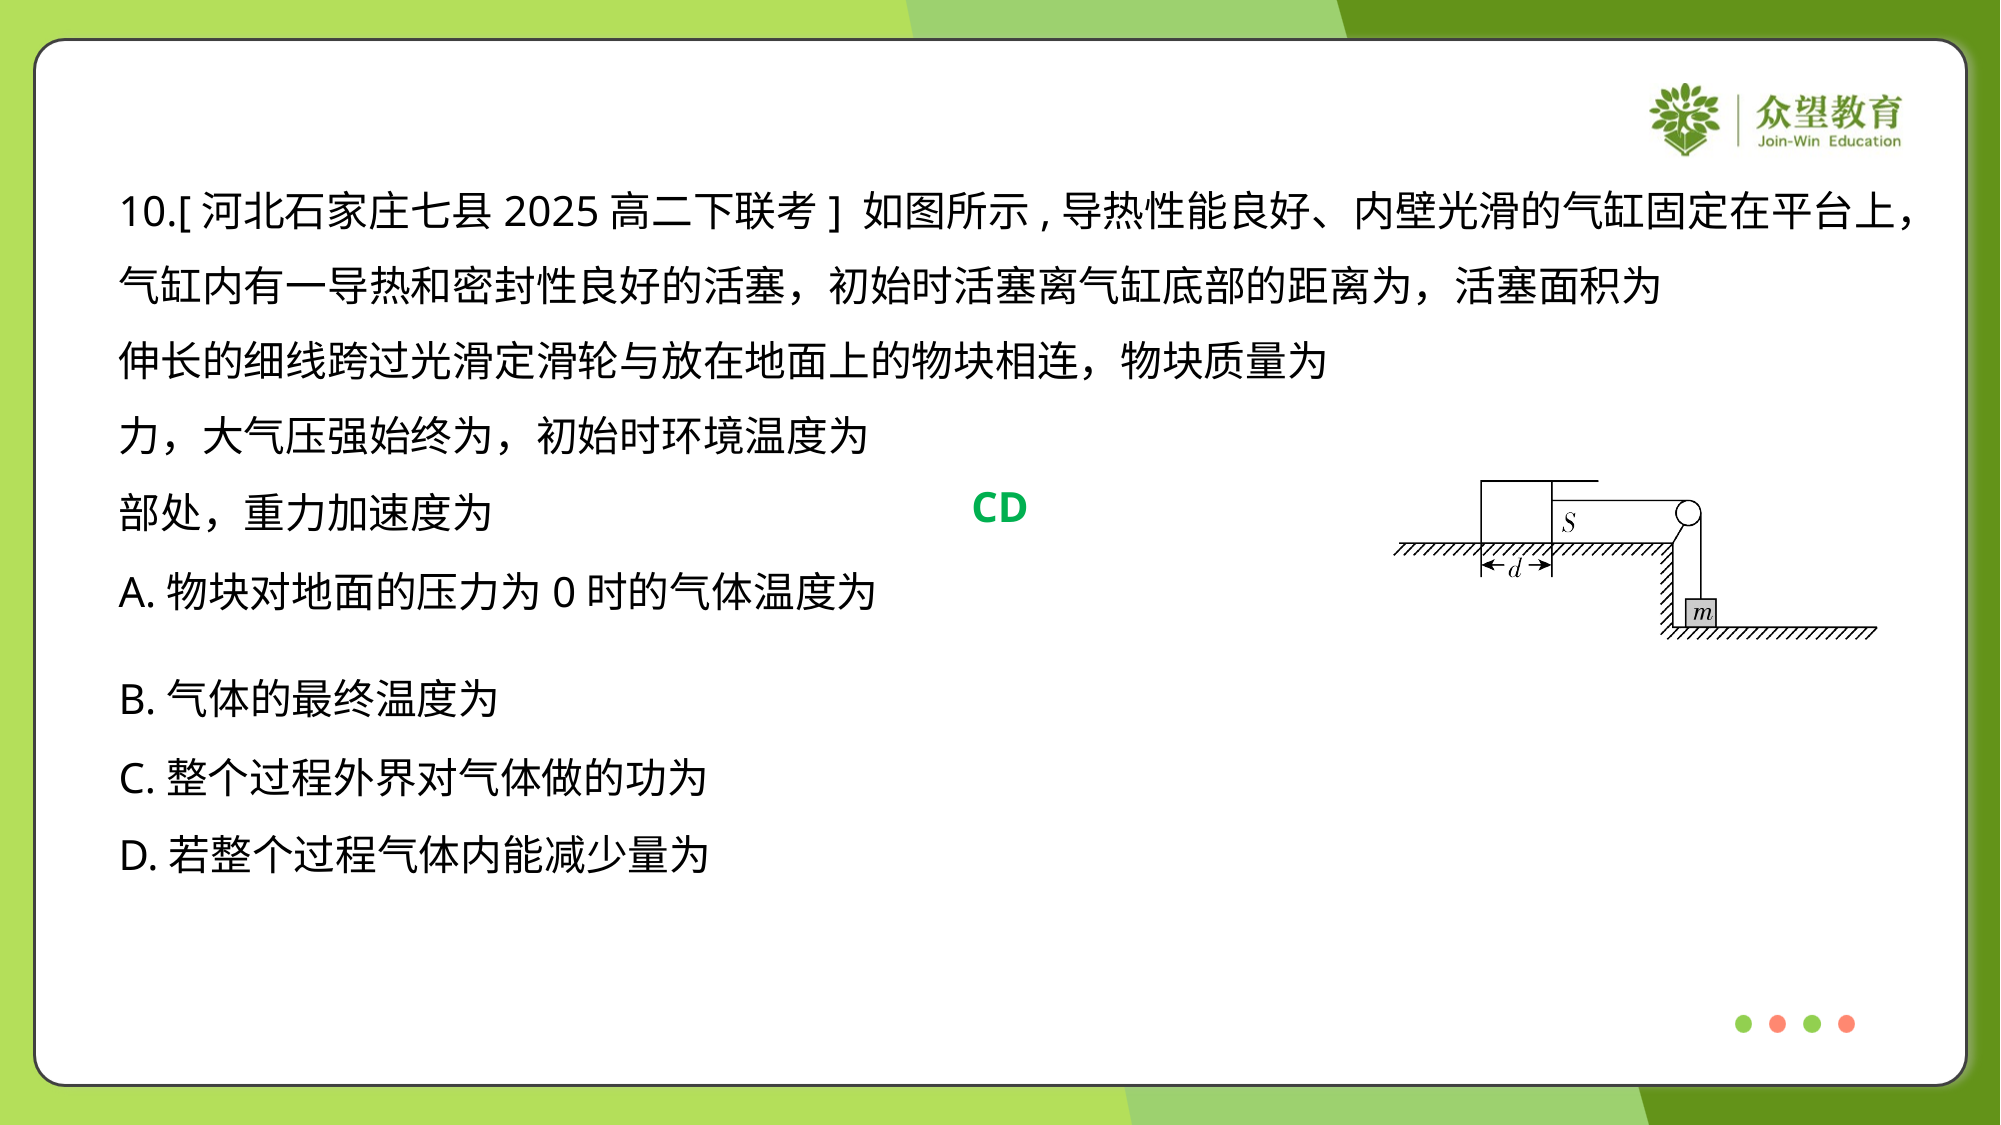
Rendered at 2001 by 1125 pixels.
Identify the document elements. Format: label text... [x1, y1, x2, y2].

picture [0, 0, 2000, 1125]
text_box CD [954, 478, 1046, 529]
